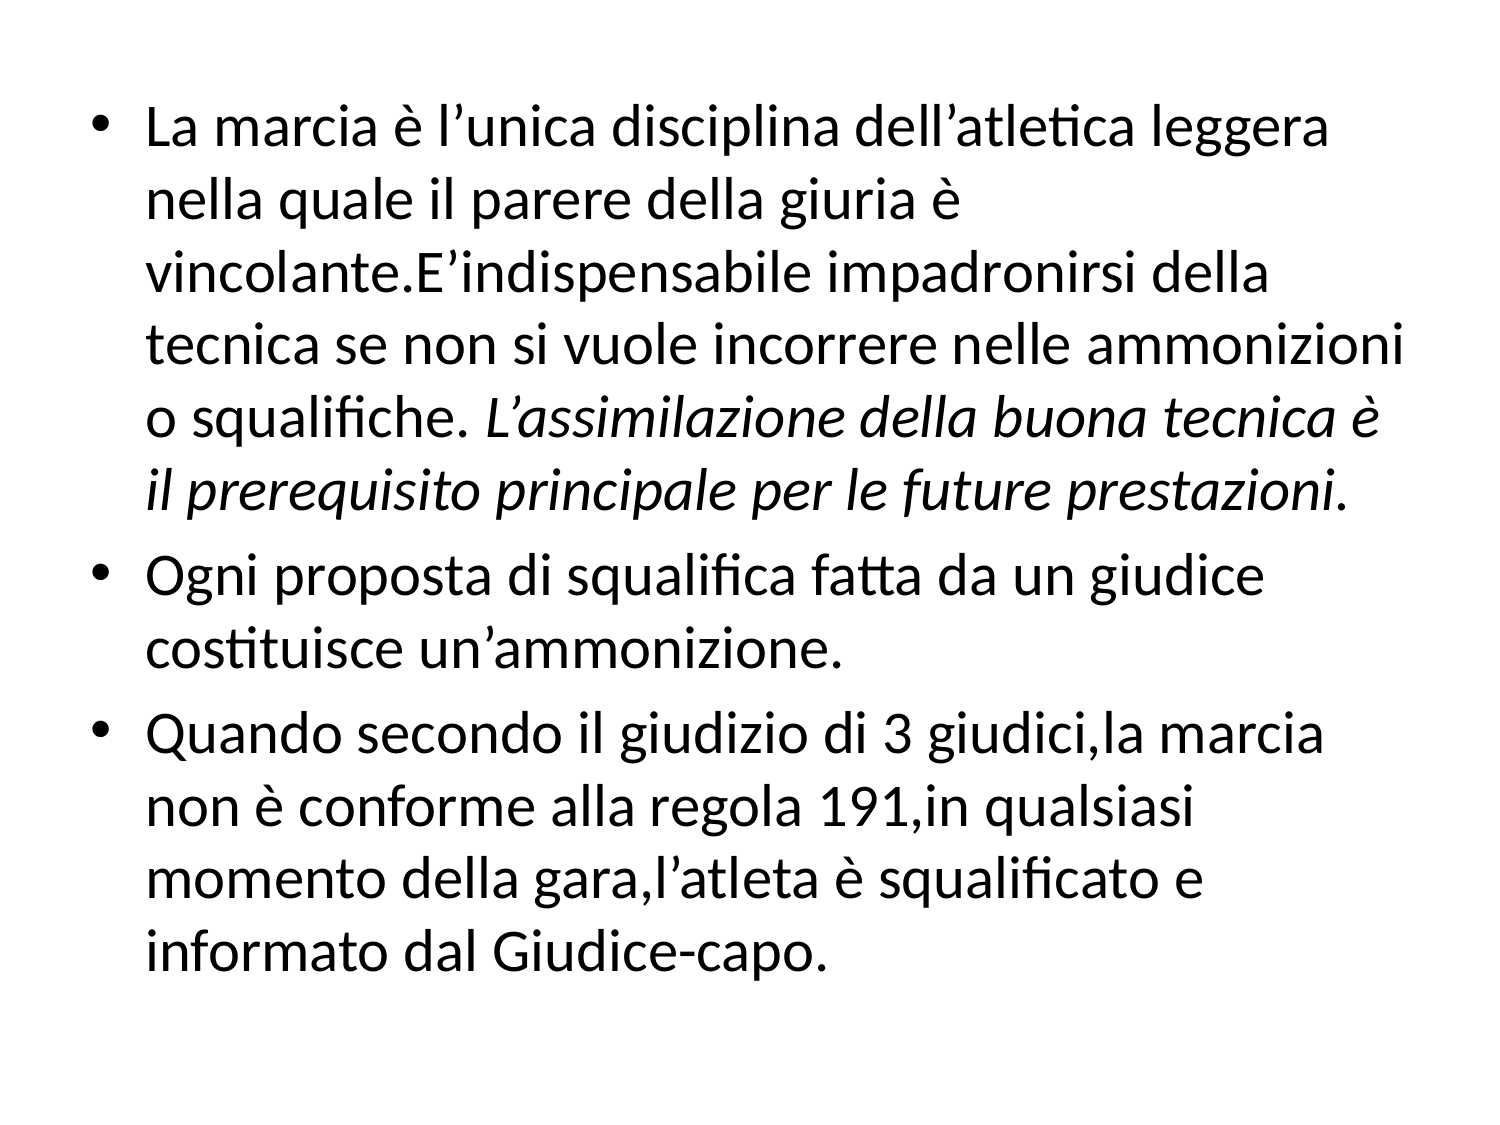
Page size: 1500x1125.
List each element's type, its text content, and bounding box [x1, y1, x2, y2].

list La marcia è l’unica disciplina dell’atletica leggera nella quale il parere della giuria è vincolante.E’indispensabile impadronirsi della tecnica se non si vuole incorrere nelle ammonizioni o squalifiche. L’assimilazione della buona tecnica è il prerequisito principale per le future prestazioni. Ogni proposta di squalifica fatta da un giudice costituisce un’ammonizione. Quando secondo il giudizio di 3 giudici,la marcia non è conforme alla regola 191,in qualsiasi momento della gara,l’atleta è squalificato e informato dal Giudice-capo. [75, 78, 1425, 1005]
